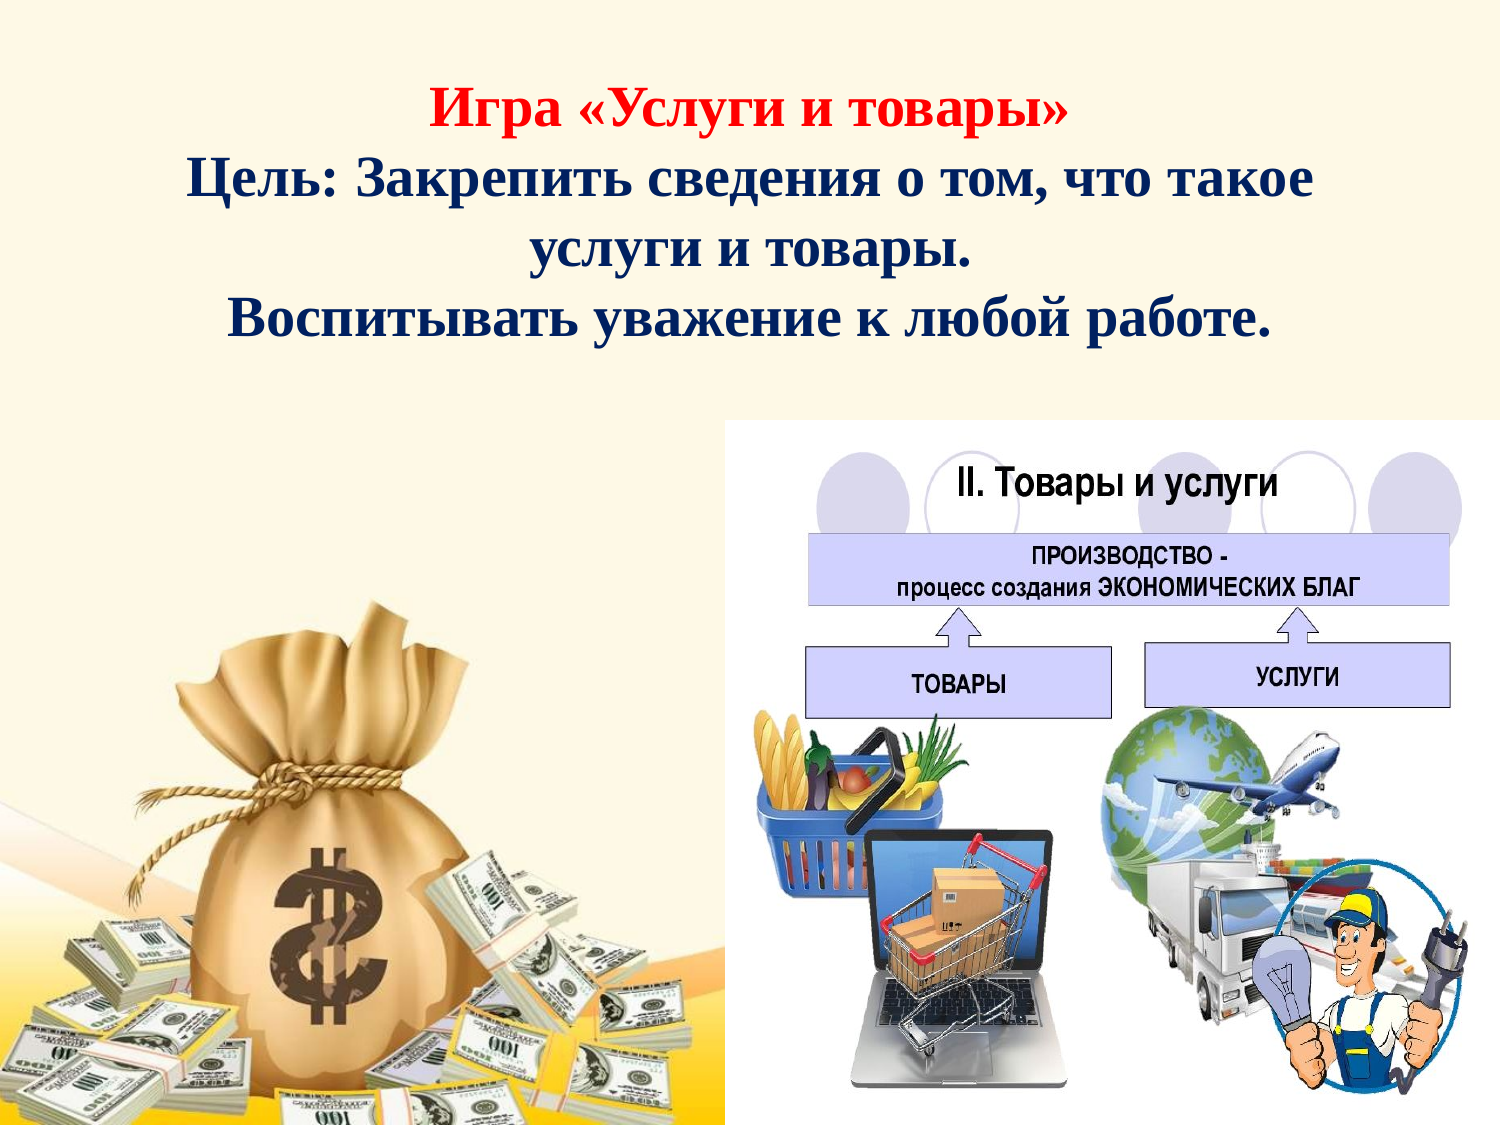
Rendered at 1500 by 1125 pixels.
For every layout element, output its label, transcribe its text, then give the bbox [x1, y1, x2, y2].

text_box Игра «Услуги и товары» Цель: Закрепить сведения о том, что такое услуги и товары. Воспитывать уважение к любой работе. [108, 65, 1392, 348]
picture [0, 0, 1500, 1125]
